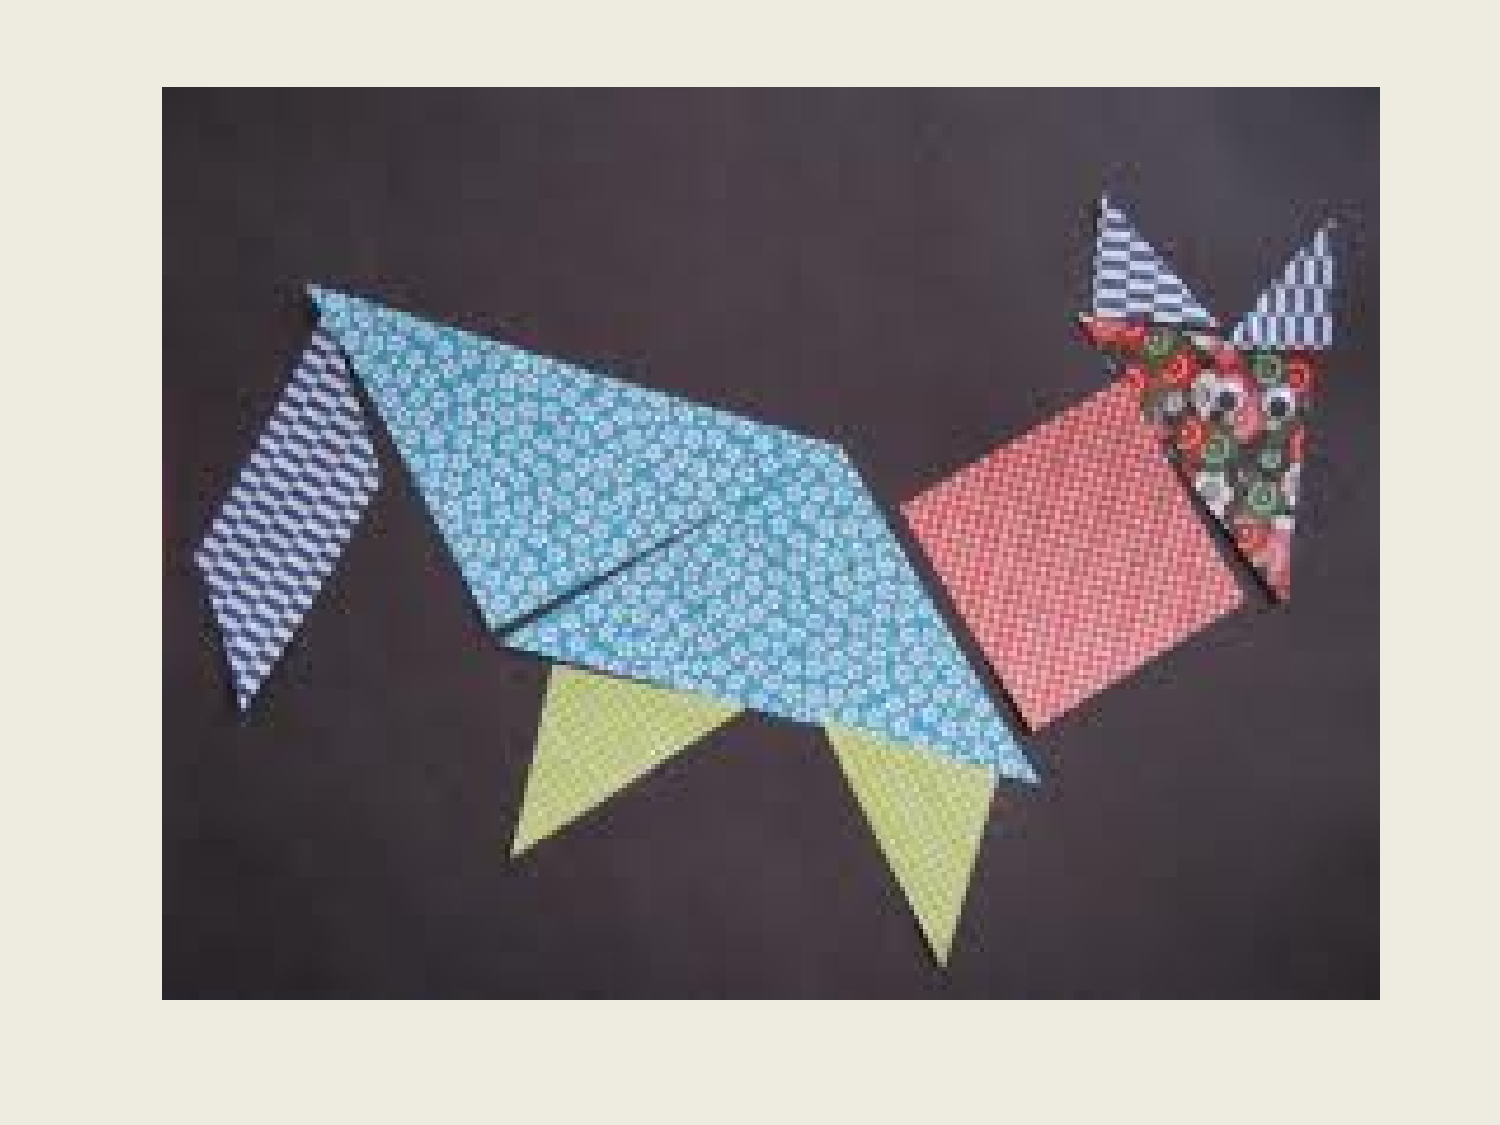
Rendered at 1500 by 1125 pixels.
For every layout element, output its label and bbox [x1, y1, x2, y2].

picture [162, 87, 1381, 1000]
